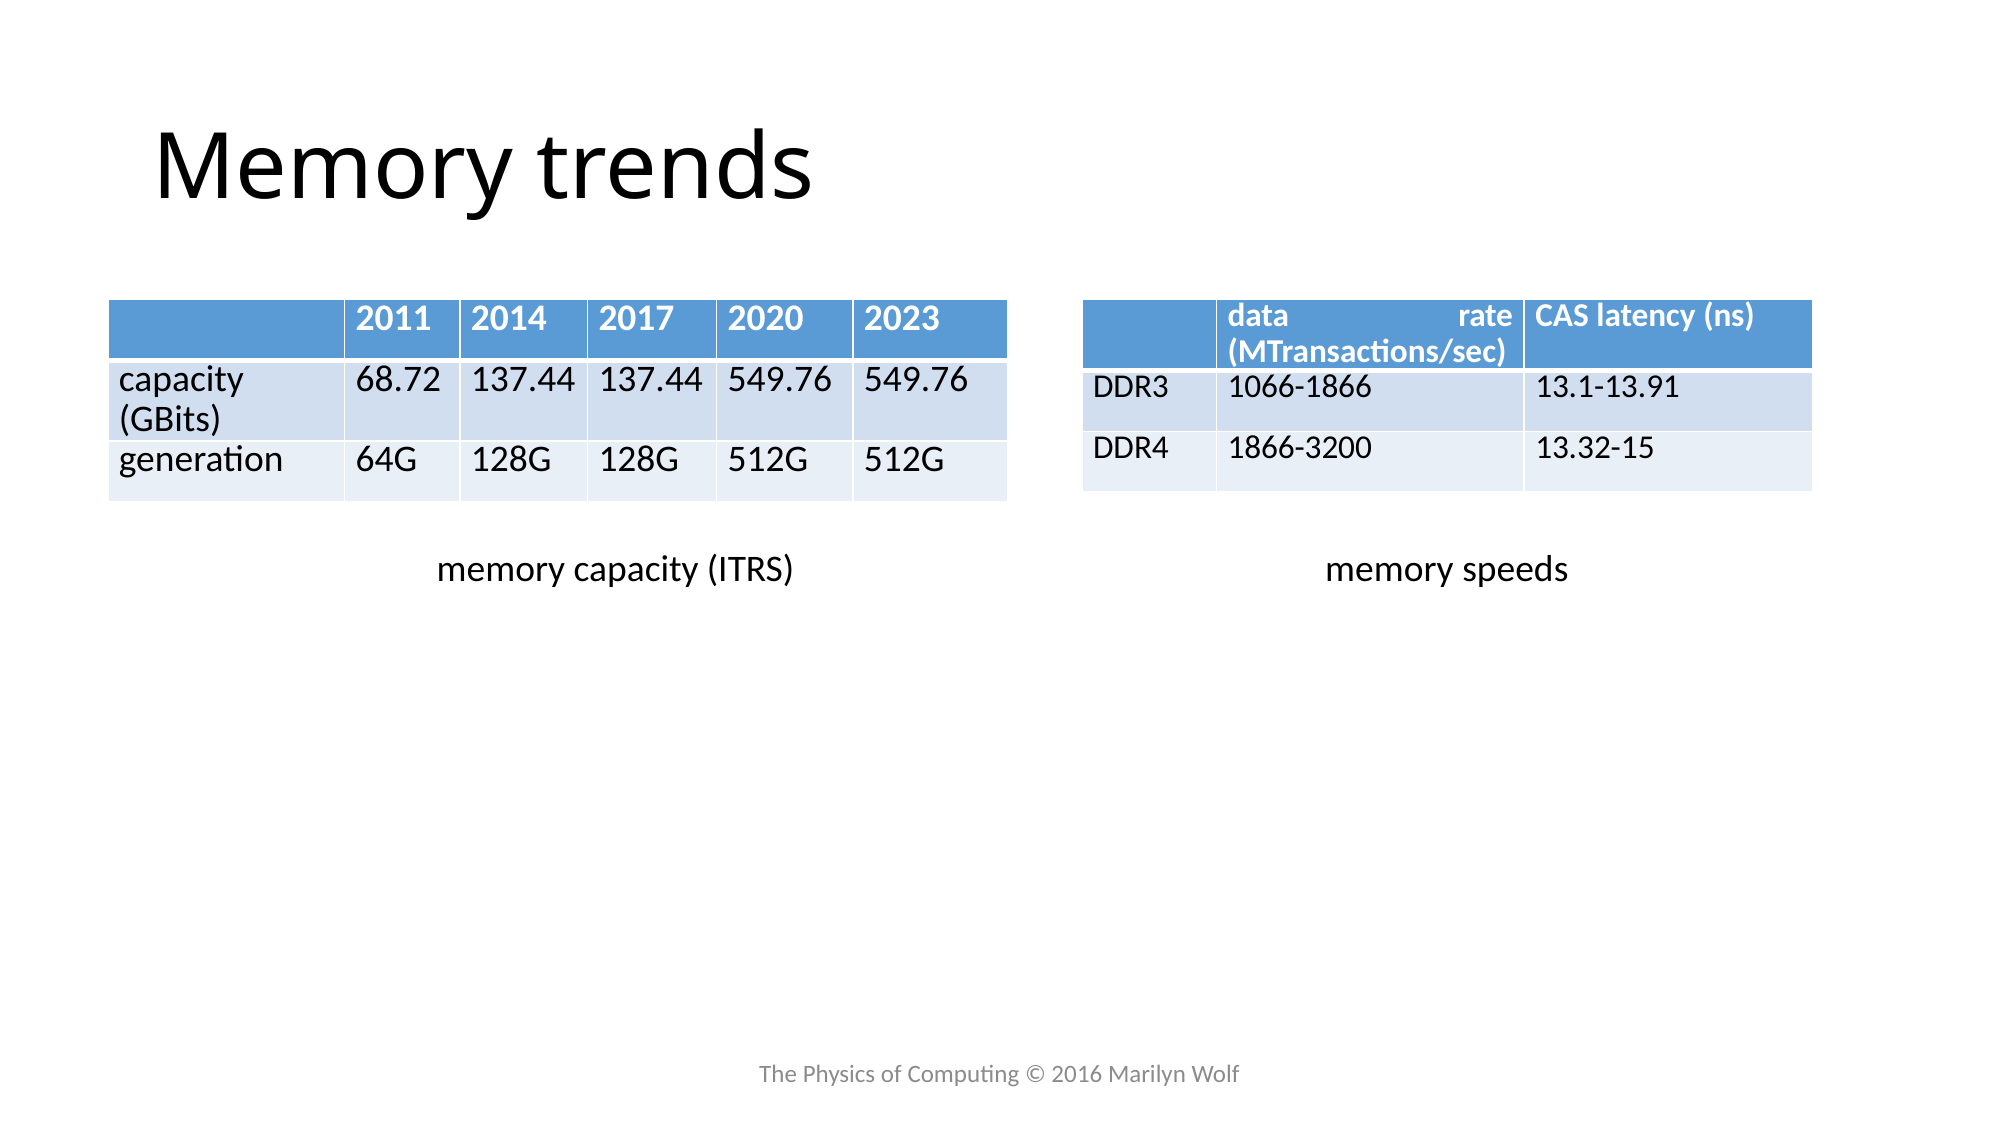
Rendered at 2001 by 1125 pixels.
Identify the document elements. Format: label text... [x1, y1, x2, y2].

table_cell 549.76 [717, 363, 852, 440]
table_cell 128G [461, 442, 587, 501]
table_cell 512G [717, 442, 852, 501]
table_header 2020 [717, 300, 852, 358]
table_cell 549.76 [854, 363, 1007, 440]
table_cell 64G [345, 442, 459, 501]
table_cell capacity (GBits) [109, 363, 344, 440]
table_header 2017 [588, 300, 716, 358]
table_cell 512G [854, 442, 1007, 501]
title Memory trends [137, 59, 1863, 278]
footer The Physics of Computing © 2016 Marilyn Wolf [662, 1042, 1338, 1103]
text_box memory speeds [1310, 536, 1584, 597]
table_header CAS latency (ns) [1525, 300, 1812, 368]
table_cell 68.72 [345, 363, 459, 440]
table_cell DDR3 [1083, 373, 1216, 431]
text_box memory capacity (ITRS) [421, 536, 810, 597]
table_header 2014 [461, 300, 587, 358]
table_header data rate (MTransactions/sec) [1217, 300, 1523, 368]
table_cell 128G [588, 442, 716, 501]
table_cell 13.32-15 [1525, 432, 1812, 491]
table_cell DDR4 [1083, 432, 1216, 491]
table_cell 137.44 [588, 363, 716, 440]
table_cell 137.44 [461, 363, 587, 440]
table_header [1083, 300, 1216, 368]
table_header [109, 300, 344, 358]
table_cell 1866-3200 [1217, 432, 1523, 491]
table_cell generation [109, 442, 344, 501]
table_header 2011 [345, 300, 459, 358]
table_cell 1066-1866 [1217, 373, 1523, 431]
table_header 2023 [854, 300, 1007, 358]
table_cell 13.1-13.91 [1525, 373, 1812, 431]
